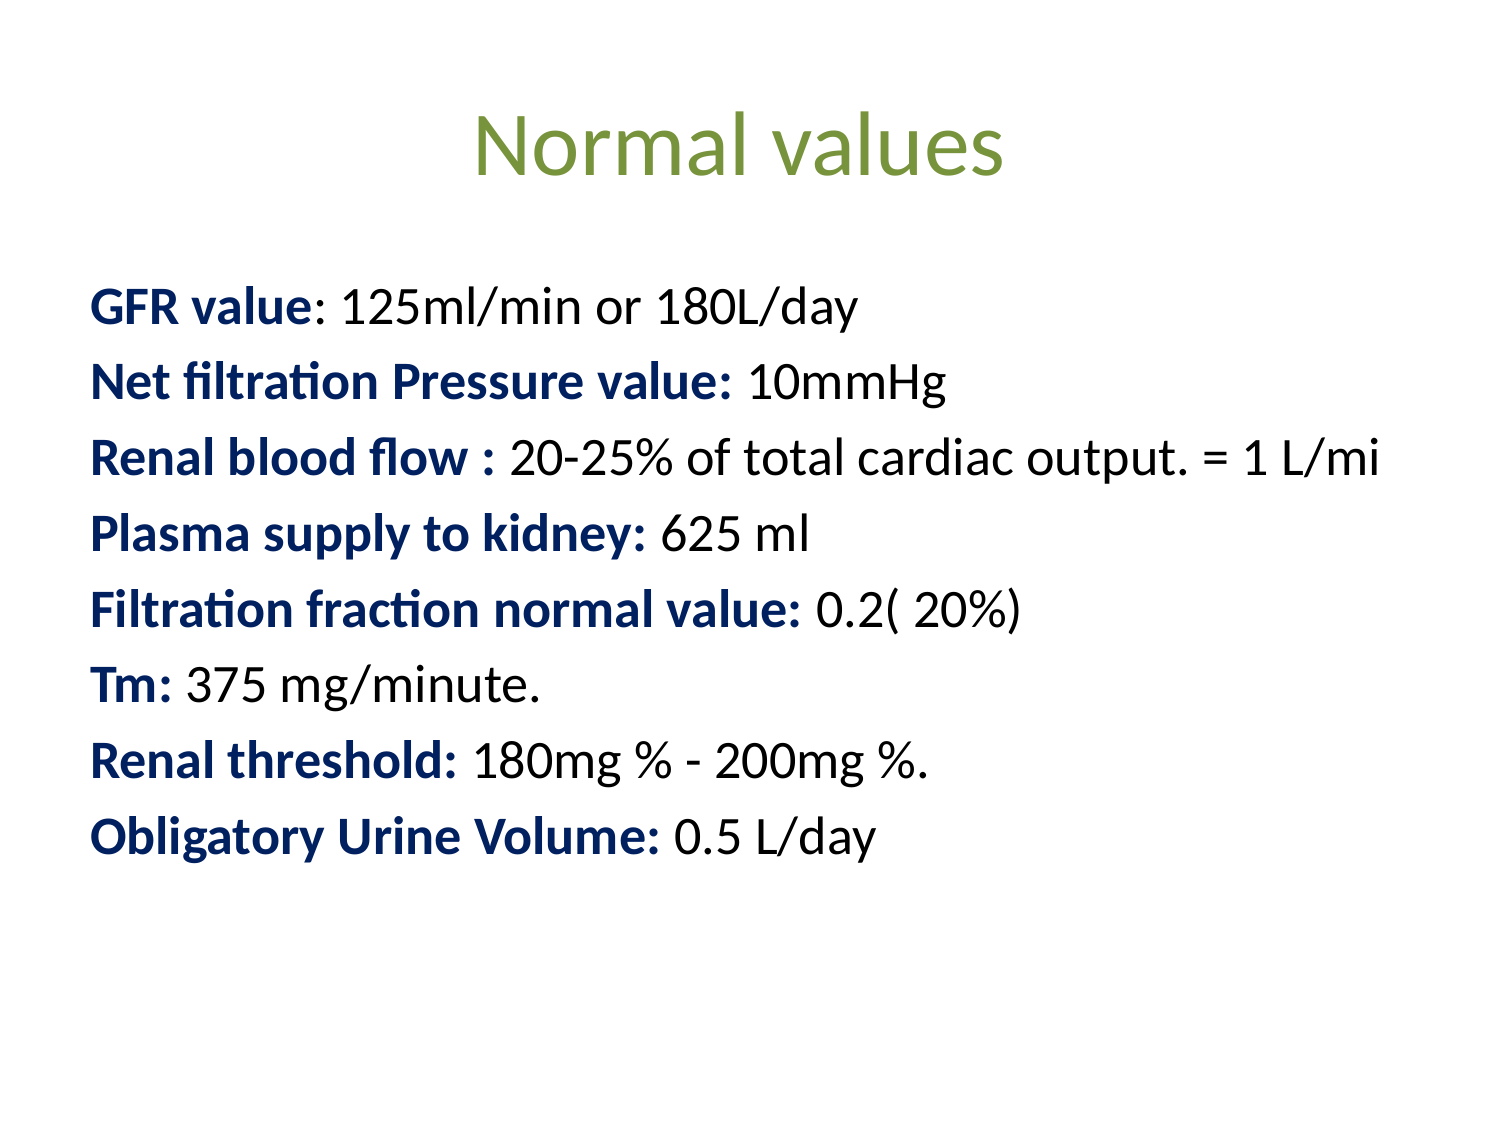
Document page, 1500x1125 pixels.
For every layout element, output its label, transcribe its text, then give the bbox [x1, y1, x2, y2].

title Normal values [75, 45, 1425, 233]
list GFR value: 125ml/min or 180L/day Net filtration Pressure value: 10mmHg Renal blood flow : 20-25% of total cardiac output. = 1 L/mi Plasma supply to kidney: 625 ml Filtration fraction normal value: 0.2( 20%) Tm: 375 mg/minute. Renal threshold: 180mg % - 200mg %. Obligatory Urine Volume: 0.5 L/day [75, 262, 1425, 1005]
